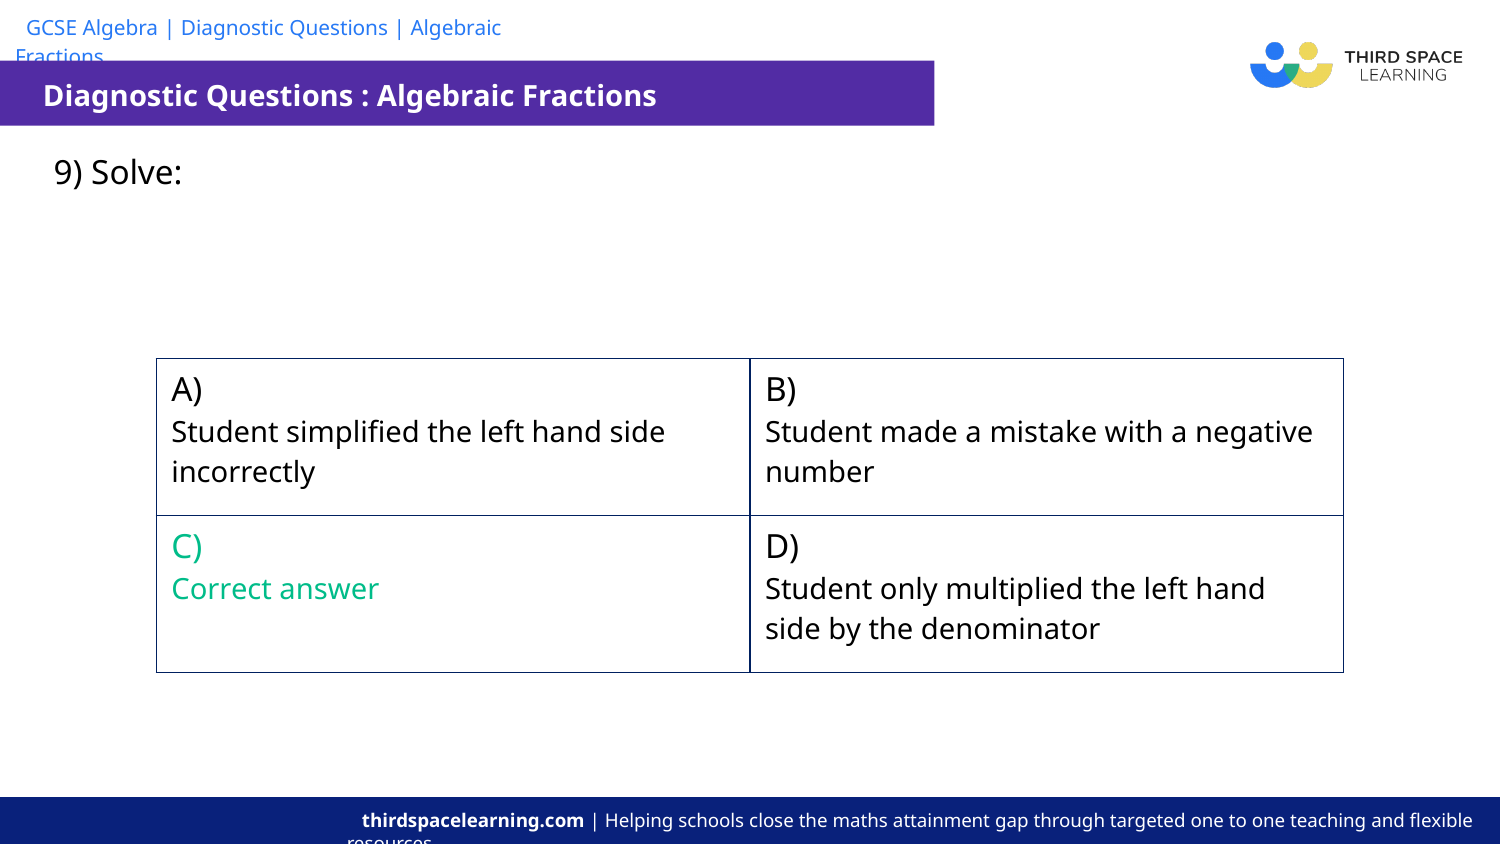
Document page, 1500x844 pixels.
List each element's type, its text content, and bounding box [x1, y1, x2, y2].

picture [1250, 33, 1465, 99]
text_box Diagnostic Questions : Algebraic Fractions [27, 61, 778, 127]
